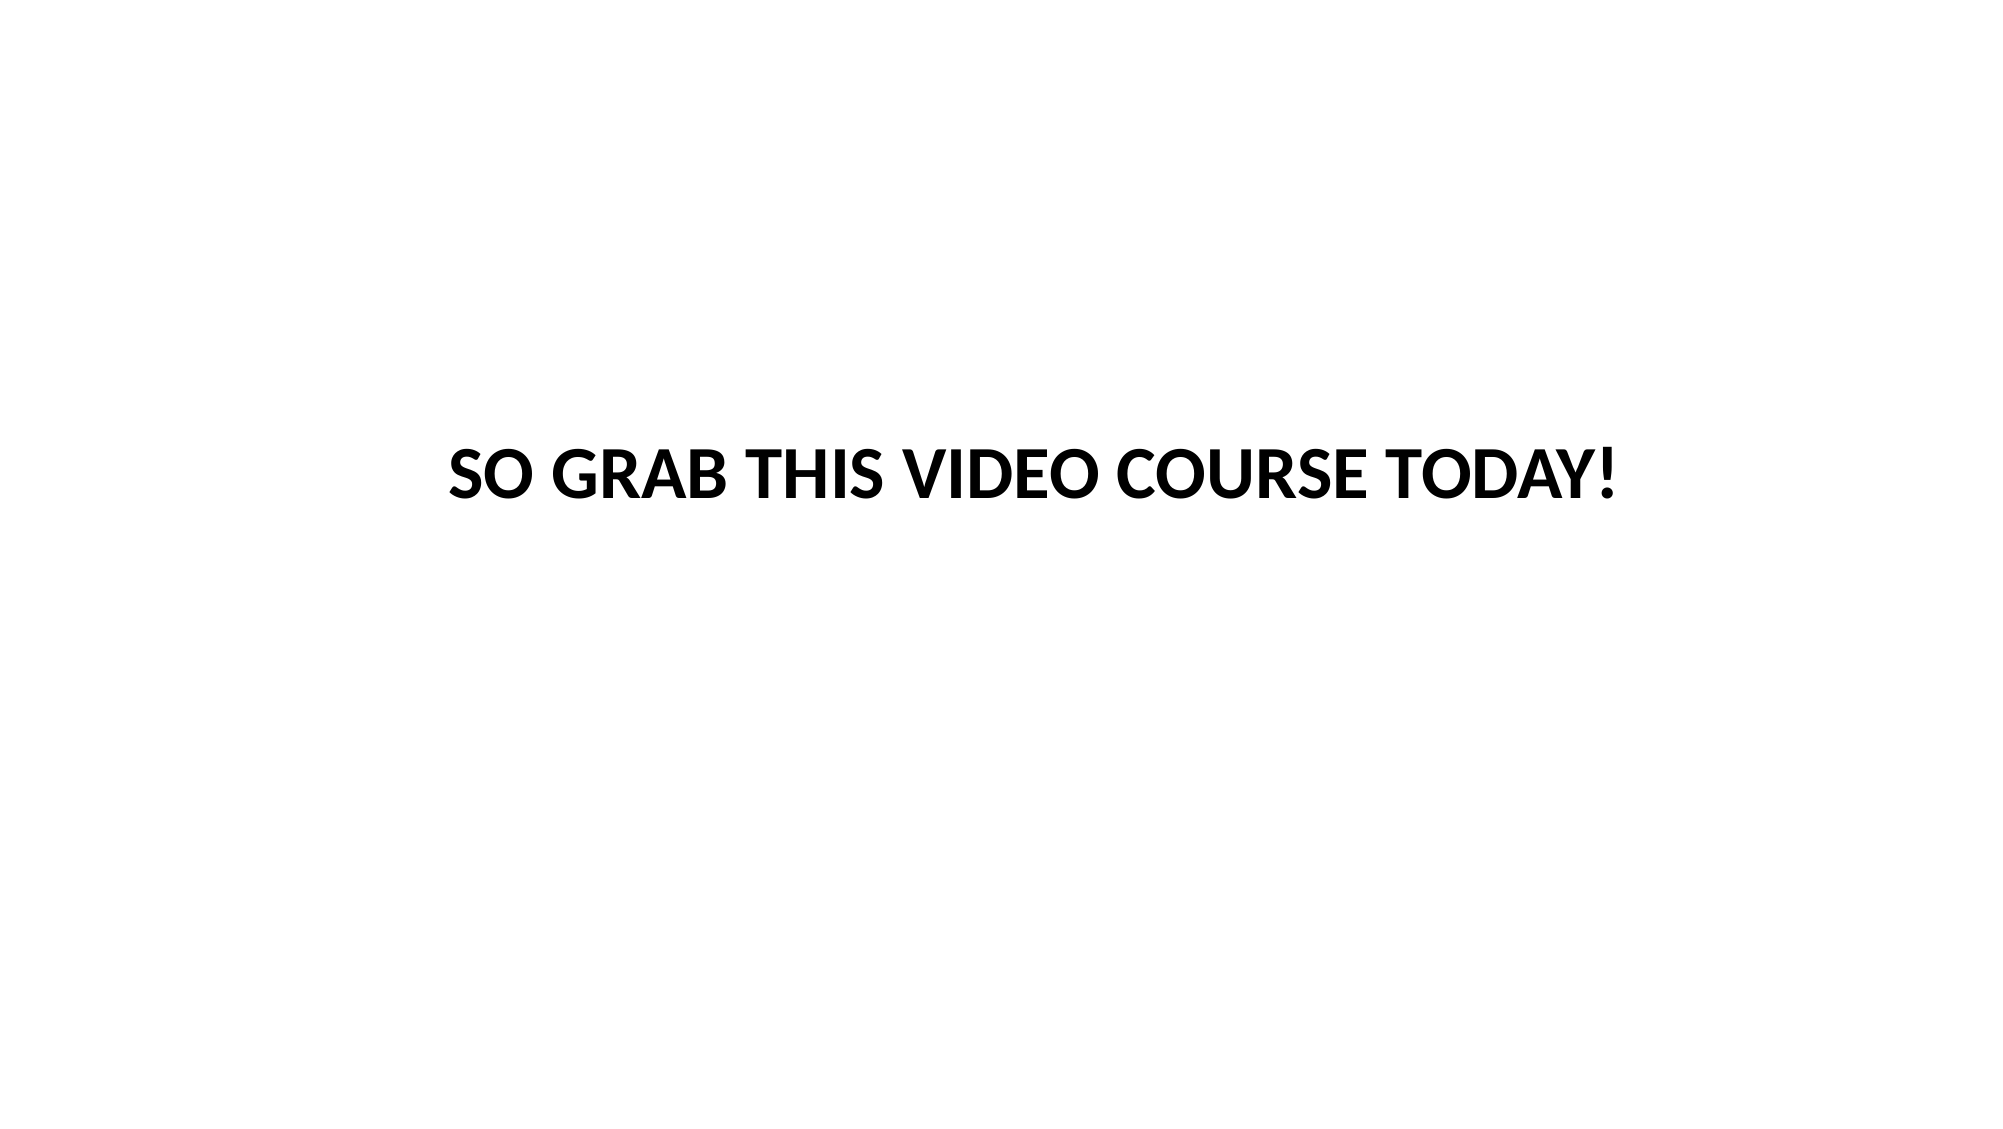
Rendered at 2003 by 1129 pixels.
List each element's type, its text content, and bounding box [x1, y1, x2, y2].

list SO GRAB THIS VIDEO COURSE TODAY! [133, 415, 1936, 636]
